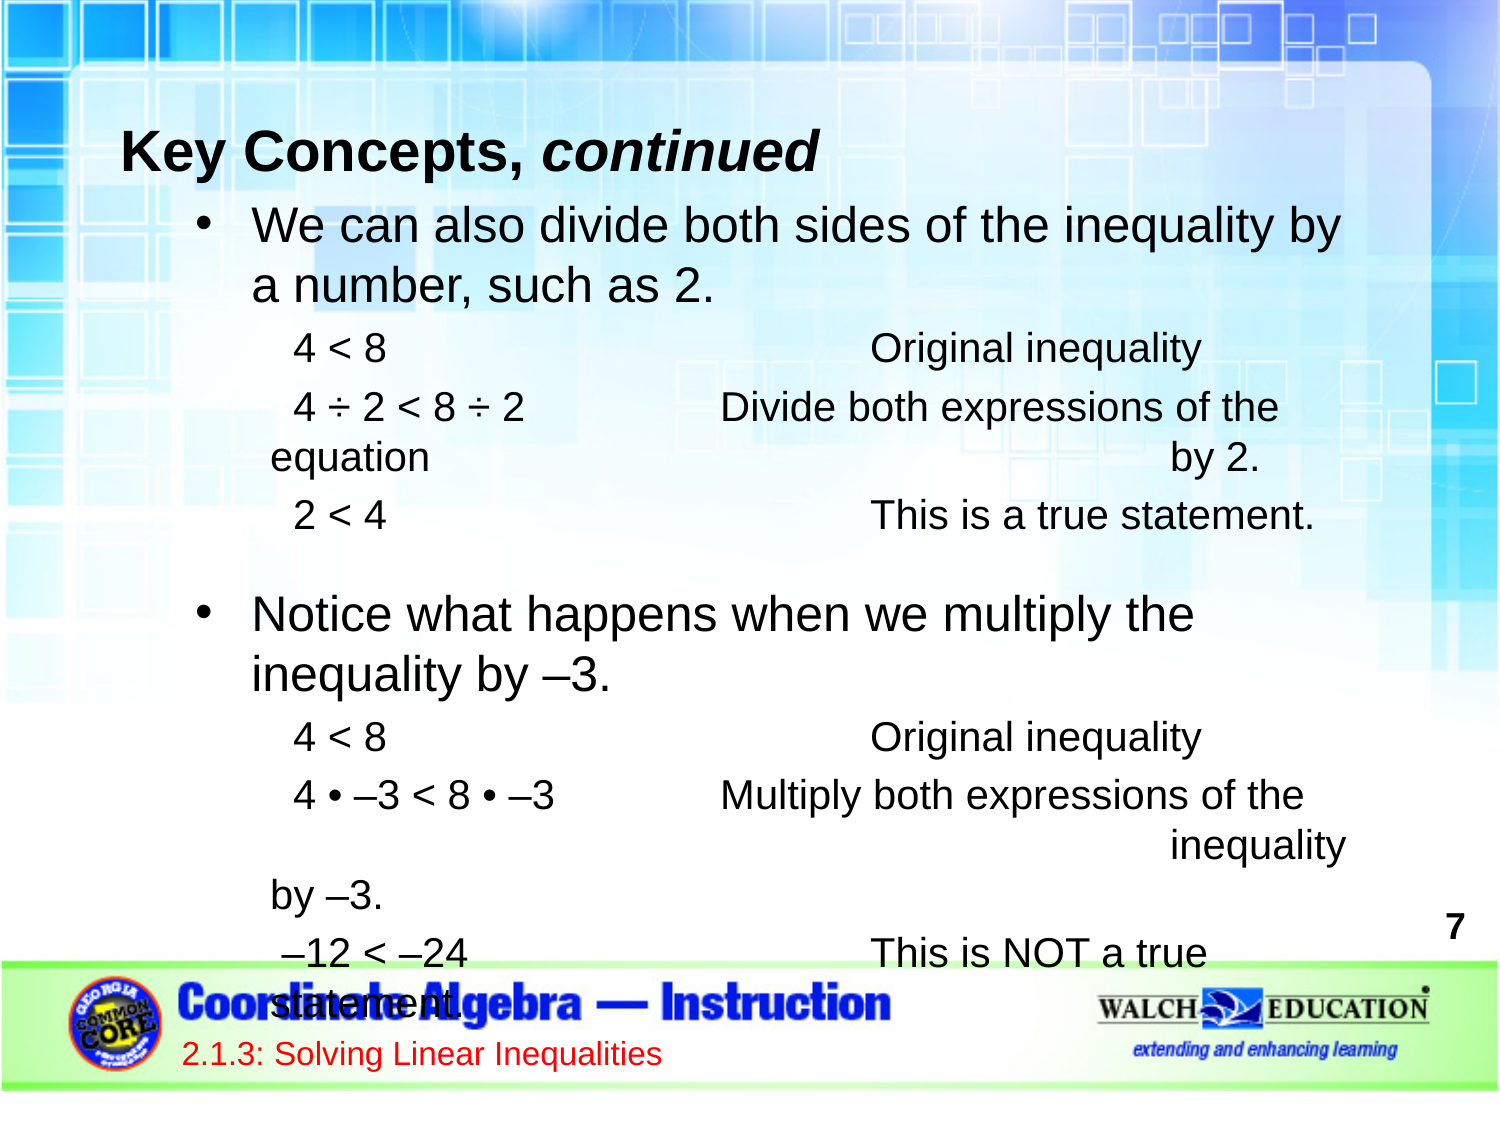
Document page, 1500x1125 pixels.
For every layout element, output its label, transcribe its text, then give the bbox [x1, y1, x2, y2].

subtitle Key Concepts, continued We can also divide both sides of the inequality by a number, such as 2. 4 < 8 Original inequality 4 ÷ 2 < 8 ÷ 2 Divide both expressions of the equation by 2. 2 < 4 This is a true statement. Notice what happens when we multiply the inequality by –3. 4 < 8 Original inequality 4 • –3 < 8 • –3 Multiply both expressions of the inequality by –3. –12 < –24 This is NOT a true statement. [105, 105, 1394, 949]
slide_number 7 [1361, 901, 1481, 949]
picture [1, 0, 1500, 1091]
list 2.1.3: Solving Linear Inequalities [166, 1024, 1074, 1068]
